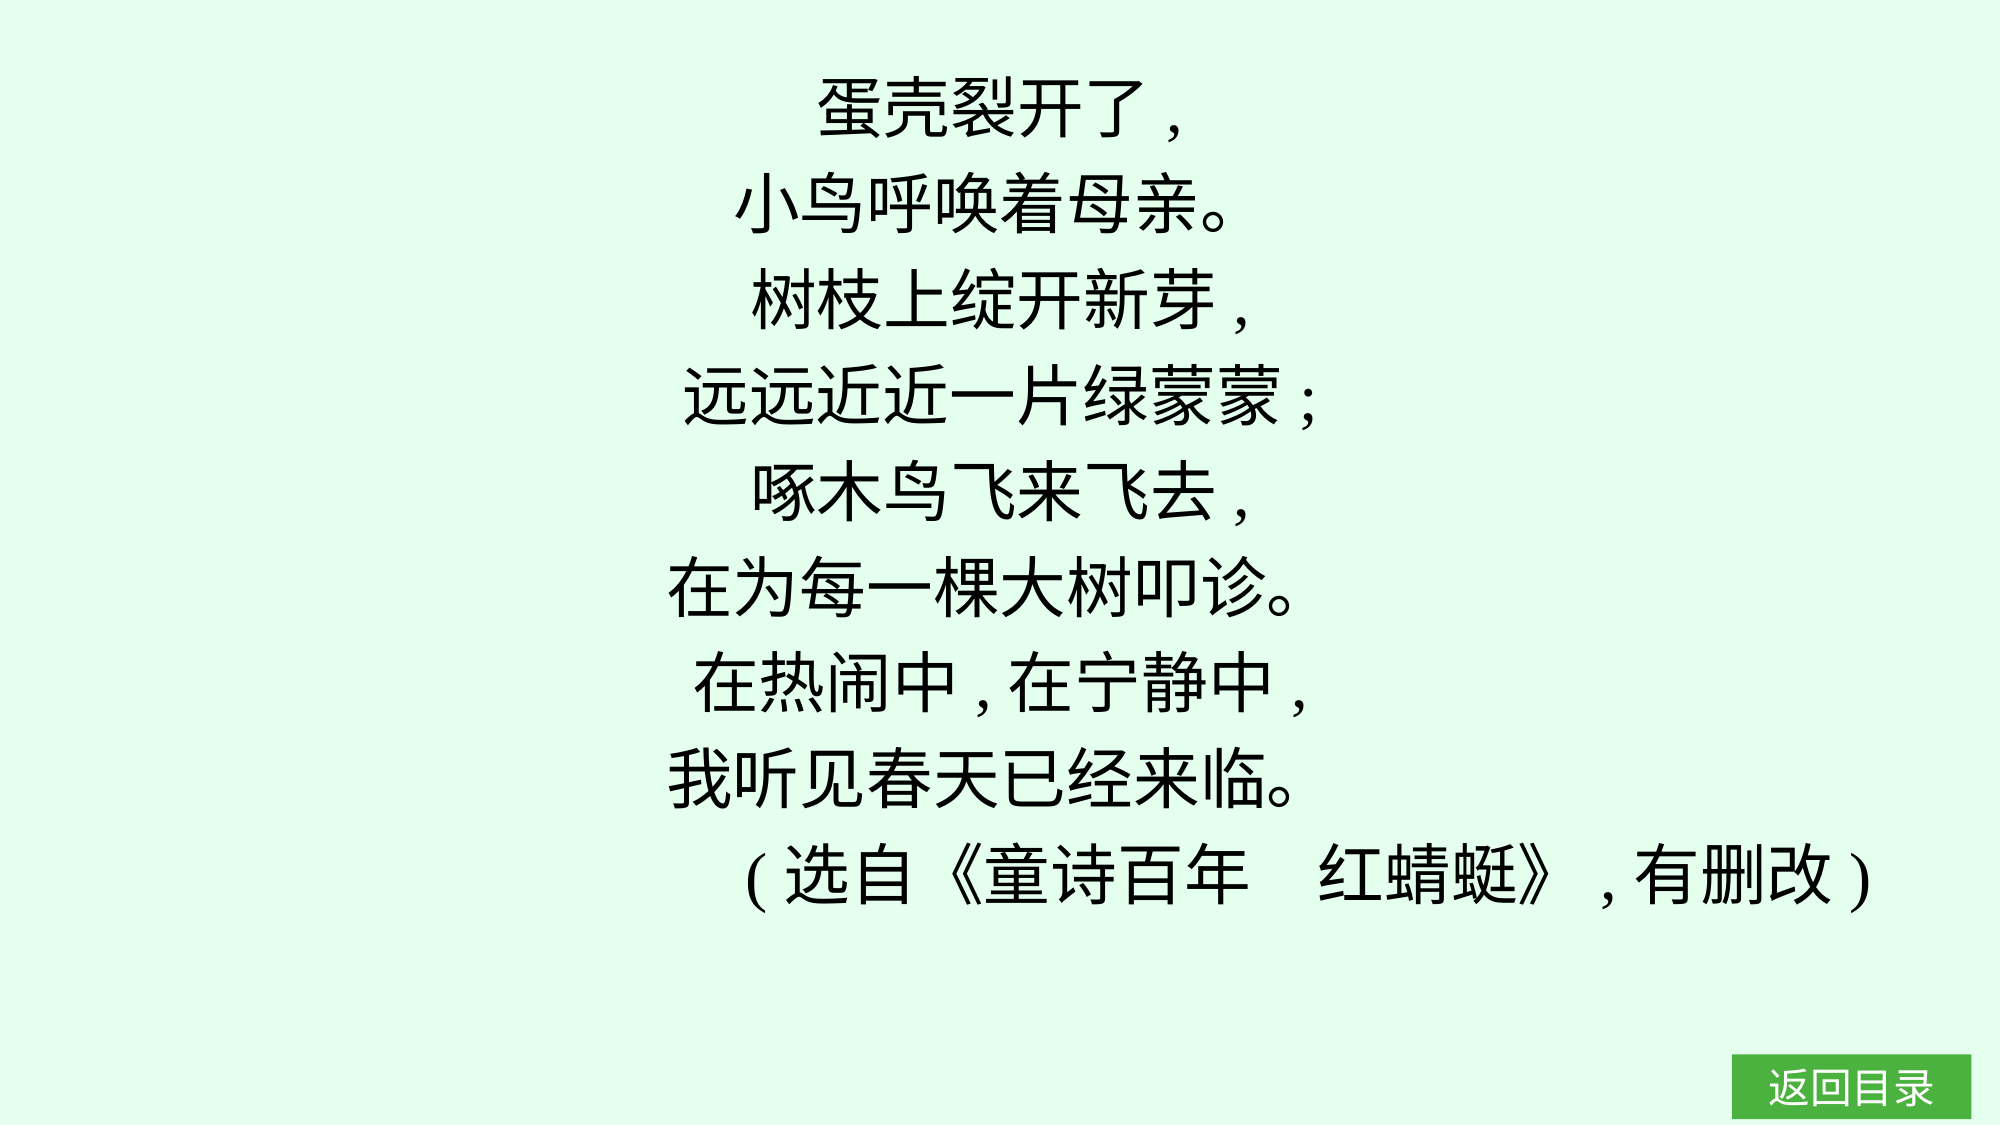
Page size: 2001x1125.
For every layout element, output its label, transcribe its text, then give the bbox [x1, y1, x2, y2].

text_box 蛋壳裂开了, 小鸟呼唤着母亲。 树枝上绽开新芽, 远远近近一片绿蒙蒙; 啄木鸟飞来飞去, 在为每一棵大树叩诊。 在热闹中,在宁静中, 我听见春天已经来临。 (选自《童诗百年 红蜻蜓》,有删改) [113, 42, 1887, 921]
